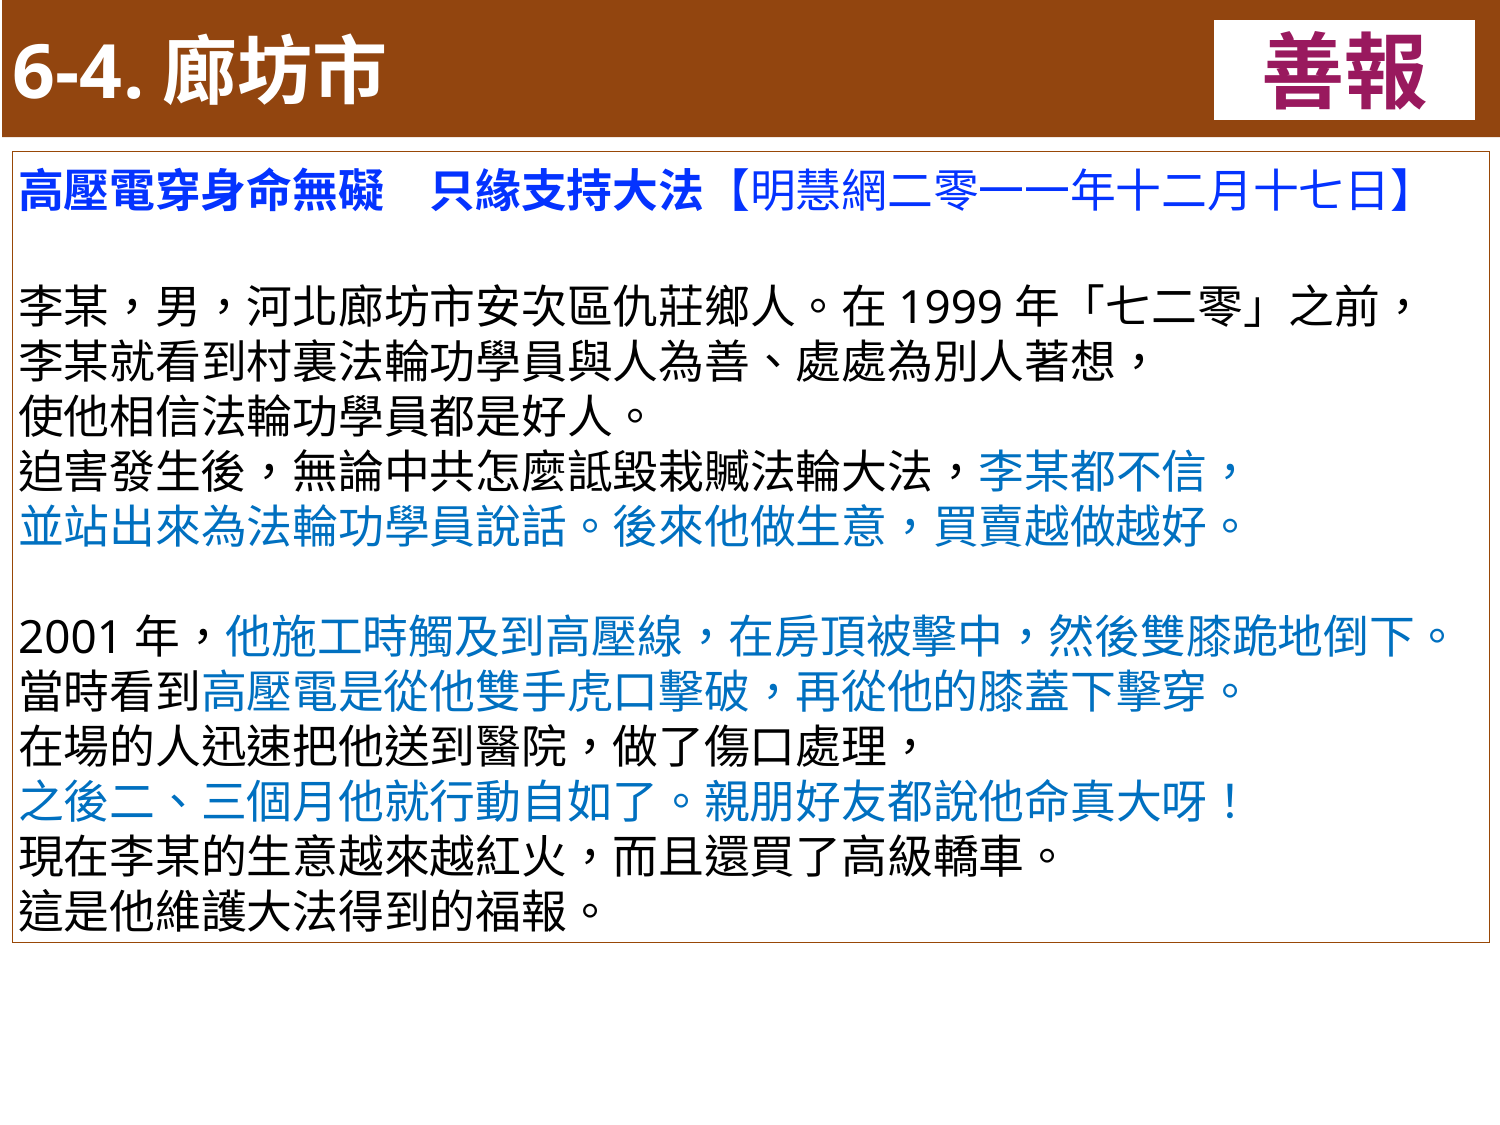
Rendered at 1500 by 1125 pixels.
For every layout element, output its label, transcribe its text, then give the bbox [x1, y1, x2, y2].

text_box 高壓電穿身命無礙 只緣支持大法【明慧網二零一一年十二月十七日】 李某，男，河北廊坊市安次區仇莊鄉人。在1999年「七二零」之前， 李某就看到村裏法輪功學員與人為善、處處為別人著想， 使他相信法輪功學員都是好人。 迫害發生後，無論中共怎麼詆毀栽贓法輪大法，李某都不信， 並站出來為法輪功學員說話。後來他做生意，買賣越做越好。 2001年，他施工時觸及到高壓線，在房頂被擊中，然後雙膝跪地倒下。 當時看到高壓電是從他雙手虎口擊破，再從他的膝蓋下擊穿。 在場的人迅速把他送到醫院，做了傷口處理， 之後二、三個月他就行動自如了。親朋好友都說他命真大呀！ 現在李某的生意越來越紅火，而且還買了高級轎車。 這是他維護大法得到的福報。 [12, 151, 1490, 943]
text_box 11-3. XX市官員惡報實例 [44, 146, 1084, 151]
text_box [1, 0, 1500, 138]
